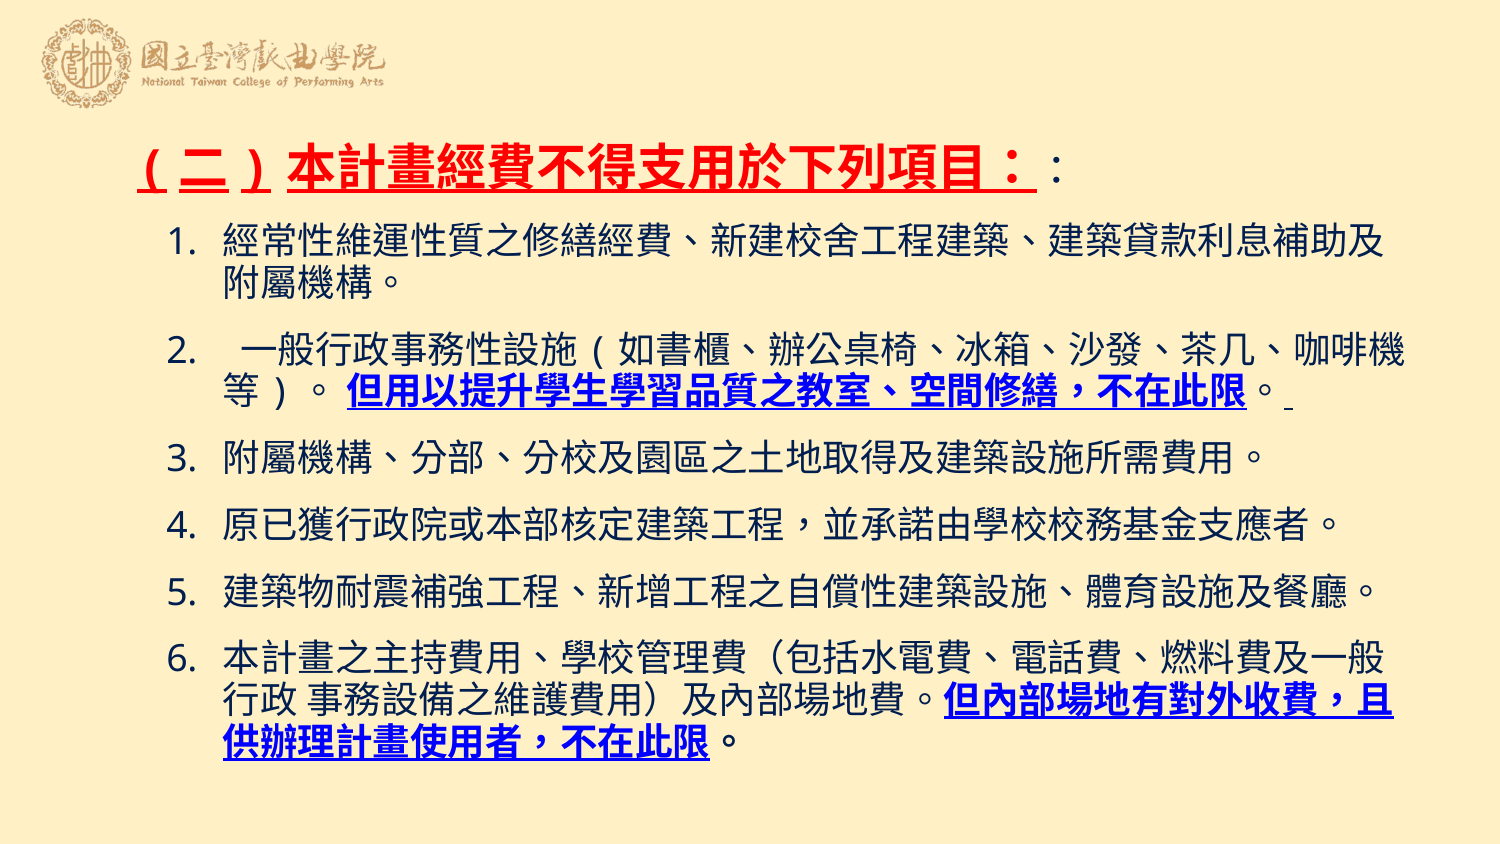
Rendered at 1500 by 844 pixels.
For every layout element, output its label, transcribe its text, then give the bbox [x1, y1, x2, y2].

list (二) 本計畫經費不得支用於下列項目：： 經常性維運性質之修繕經費、新建校舍工程建築、建築貸款利息補助及附屬機構。 一般行政事務性設施(如書櫃、辦公桌椅、冰箱、沙發、茶几、咖啡機等)。 但用以提升學生學習品質之教室、空間修繕，不在此限。 附屬機構、分部、分校及園區之土地取得及建築設施所需費用。 原已獲行政院或本部核定建築工程，並承諾由學校校務基金支應者。 建築物耐震補強工程、新增工程之自償性建築設施、體育設施及餐廳。 本計畫之主持費用、學校管理費（包括水電費、電話費、燃料費及一般行政 事務設備之維護費用）及內部場地費。但內部場地有對外收費，且供辦理計畫使用者，不在此限。 [103, 111, 1428, 792]
picture [32, 15, 395, 112]
